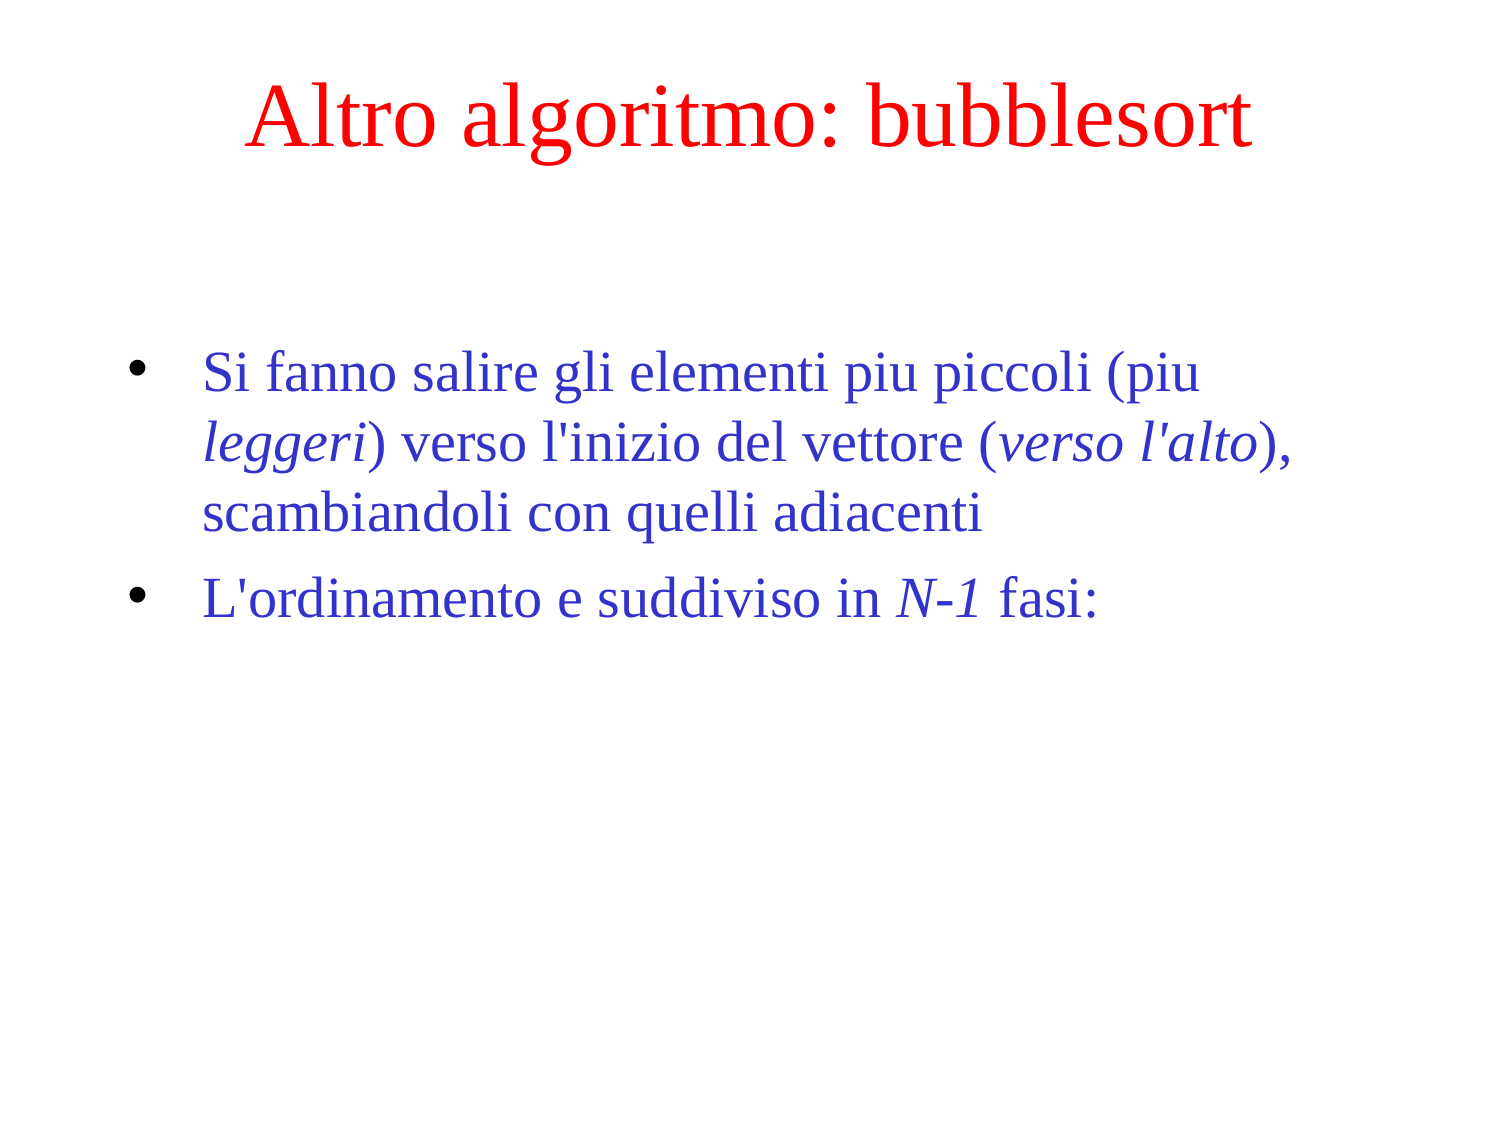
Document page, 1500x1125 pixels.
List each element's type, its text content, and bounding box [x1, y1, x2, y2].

title Altro algoritmo: bubblesort [0, 0, 1500, 220]
list Si fanno salire gli elementi piu piccoli (piu leggeri) verso l'inizio del vettore (verso l'alto), scambiandoli con quelli adiacenti L'ordinamento e suddiviso in N-1 fasi: [112, 324, 1388, 1000]
